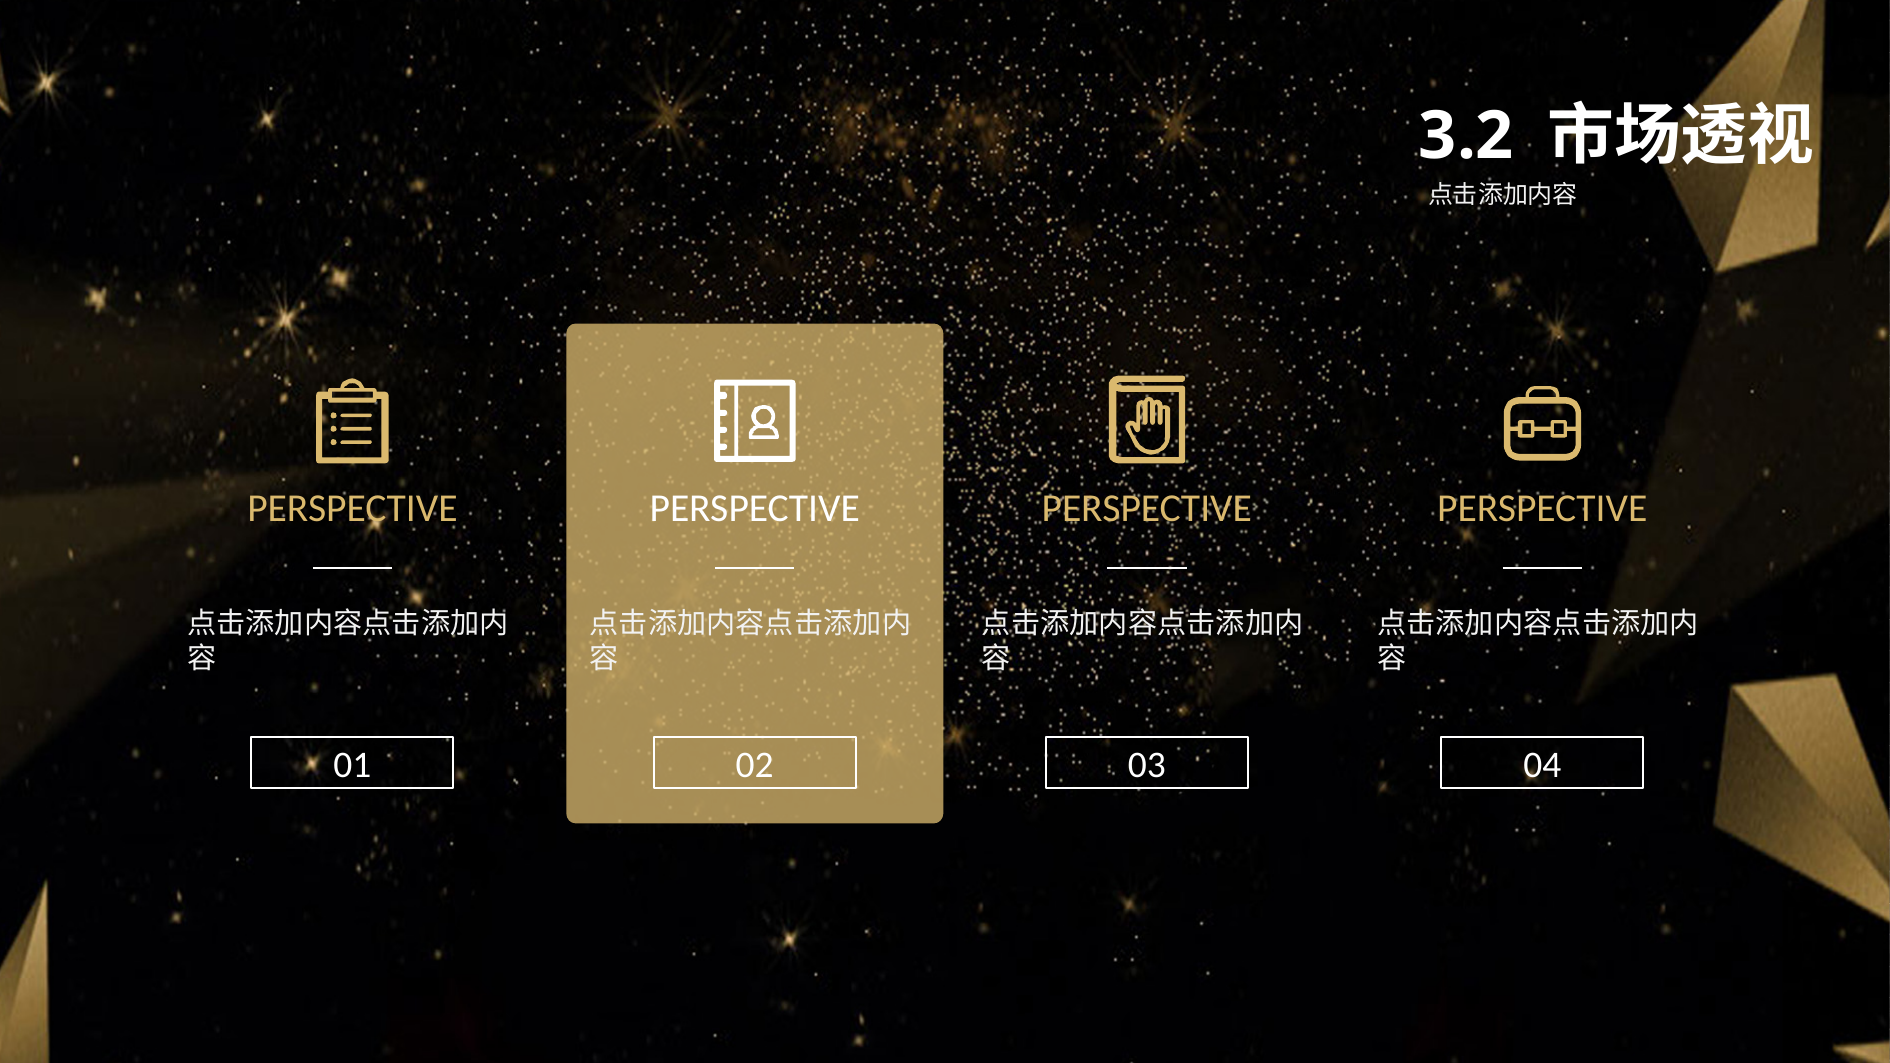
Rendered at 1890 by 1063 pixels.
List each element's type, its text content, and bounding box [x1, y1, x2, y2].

text_box [1439, 735, 1508, 790]
text_box [316, 378, 389, 464]
text_box [1108, 375, 1186, 464]
text_box 点击添加内容点击添加内容 [1377, 604, 1708, 717]
text_box [1181, 735, 1250, 790]
text_box [249, 735, 318, 790]
text_box 点击添加内容点击添加内容 [589, 604, 920, 717]
text_box [1577, 735, 1645, 790]
picture [0, 0, 1890, 1063]
text_box [652, 735, 720, 790]
text_box PERSPECTIVE [247, 479, 458, 537]
text_box [714, 379, 796, 462]
text_box [1503, 386, 1582, 461]
text_box [789, 735, 858, 790]
text_box 3.2 市场透视 [1418, 92, 1815, 180]
text_box 03 [1113, 732, 1181, 793]
text_box 02 [720, 732, 789, 793]
text_box [387, 735, 455, 790]
text_box 点击添加内容点击添加内容 [981, 604, 1312, 717]
text_box PERSPECTIVE [649, 479, 861, 537]
text_box [1044, 735, 1113, 790]
text_box 04 [1508, 732, 1577, 793]
text_box PERSPECTIVE [1041, 479, 1253, 537]
text_box 点击添加内容 [1413, 171, 1594, 217]
text_box 点击添加内容点击添加内容 [187, 604, 518, 717]
text_box PERSPECTIVE [1437, 479, 1648, 537]
text_box 01 [318, 732, 387, 793]
text_box [564, 321, 946, 826]
